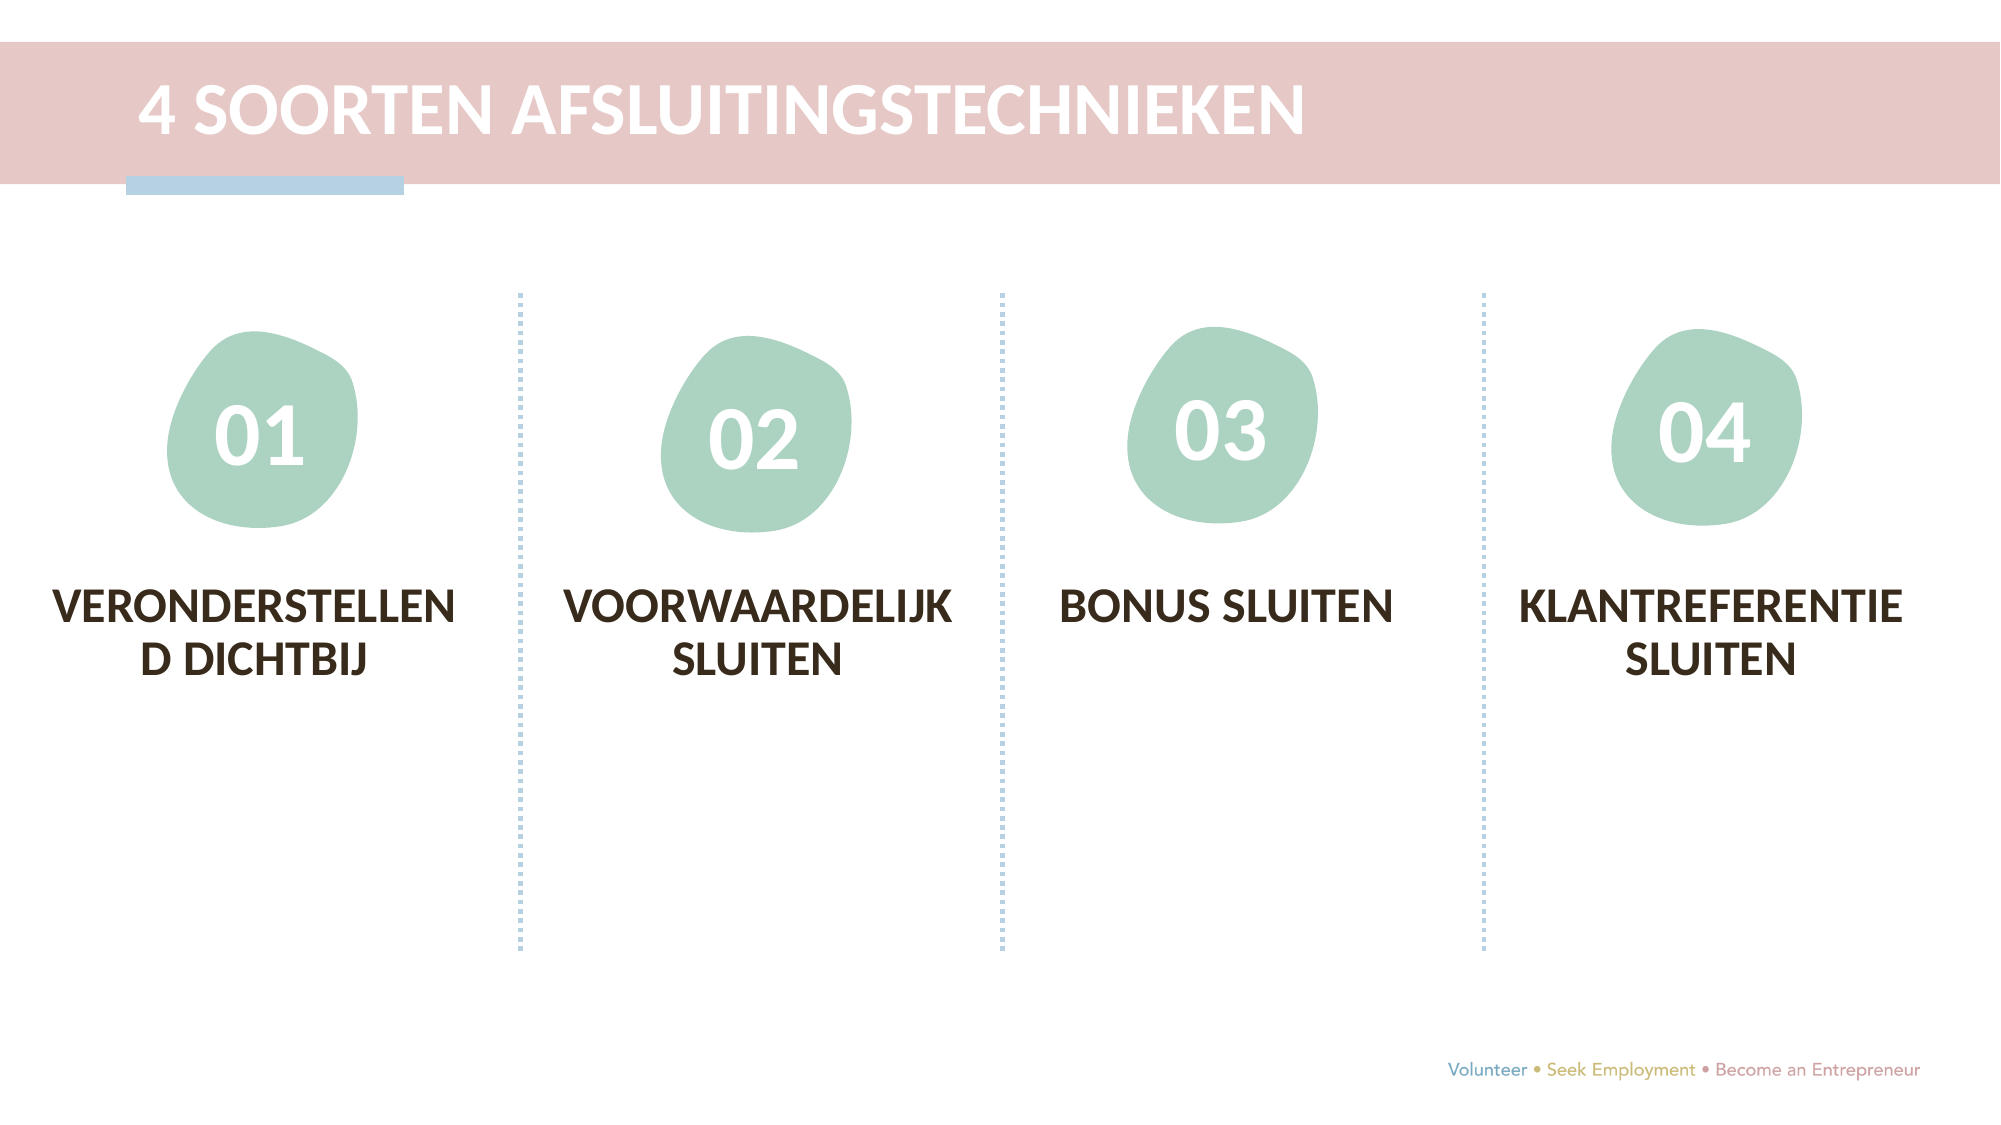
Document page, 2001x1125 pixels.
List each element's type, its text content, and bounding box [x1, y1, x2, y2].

text_box VOORWAARDELIJK SLUITEN [538, 570, 978, 934]
text_box BONUS SLUITEN [1008, 570, 1447, 934]
picture [1418, 1046, 1971, 1103]
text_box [660, 335, 852, 590]
text_box VERONDERSTELLEND DICHTBIJ [35, 570, 474, 934]
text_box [1611, 329, 1803, 583]
list 4 SOORTEN AFSLUITINGSTECHNIEKEN [123, 51, 1913, 170]
text_box KLANTREFERENTIE SLUITEN [1492, 570, 1931, 934]
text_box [166, 331, 358, 586]
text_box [1127, 326, 1318, 581]
